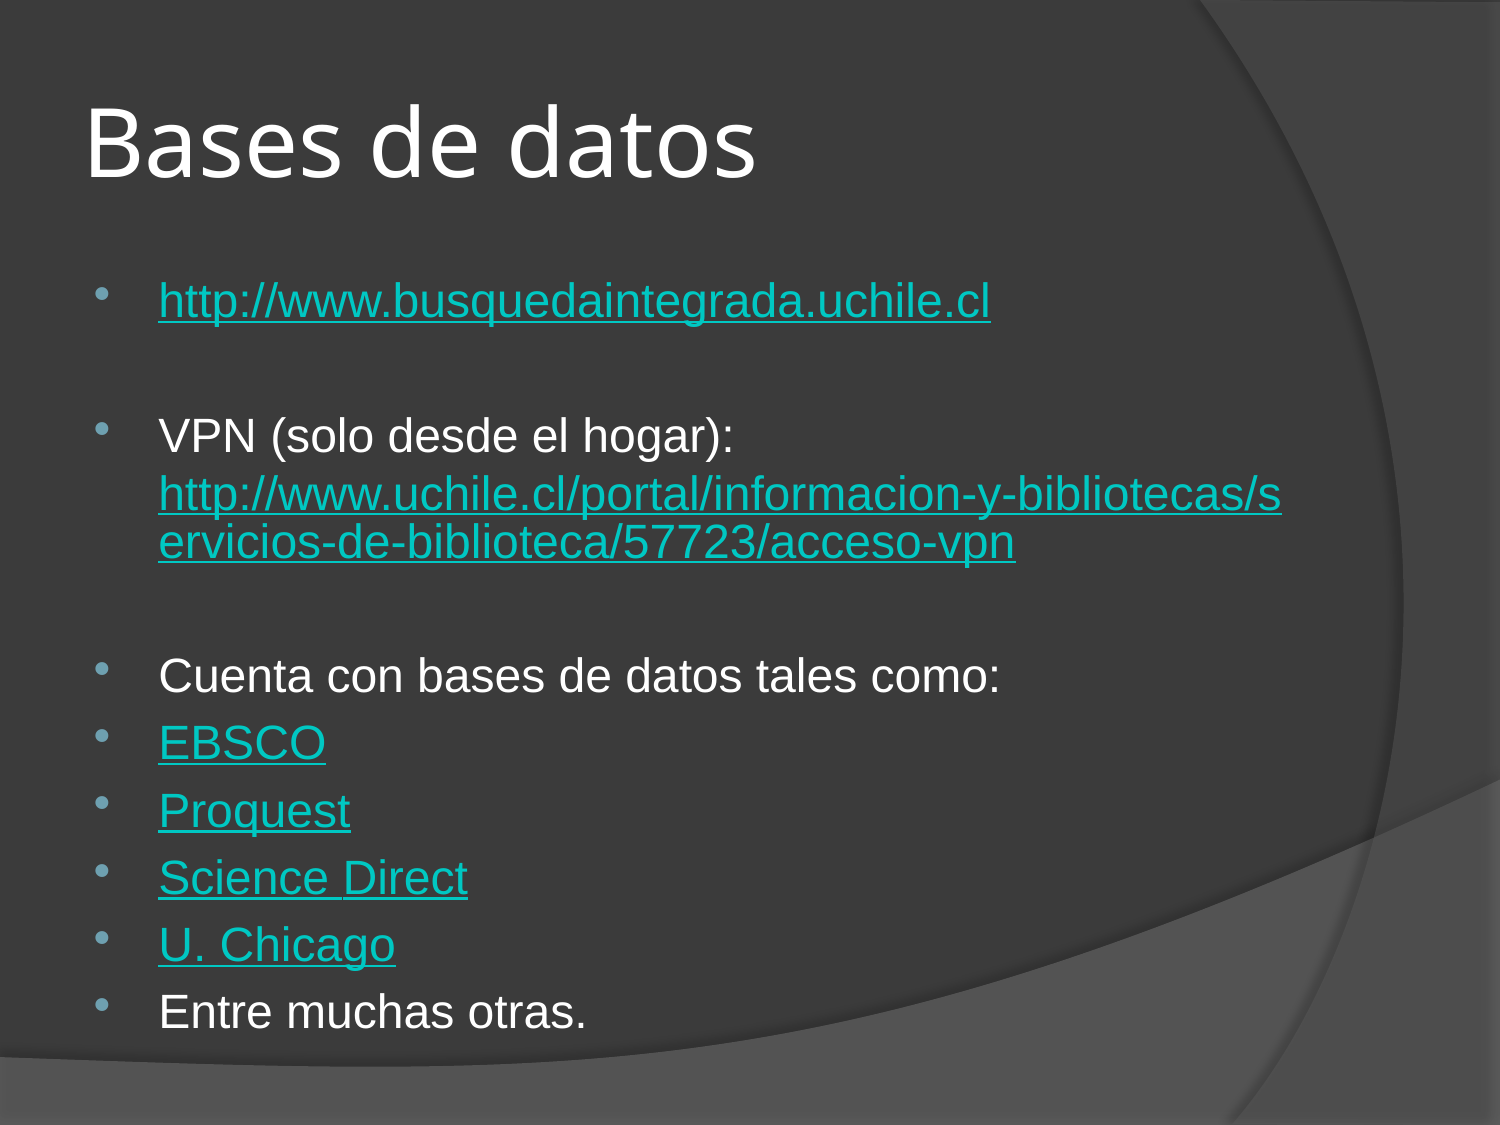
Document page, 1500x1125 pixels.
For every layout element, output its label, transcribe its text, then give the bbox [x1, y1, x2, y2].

title Bases de datos [75, 45, 1300, 233]
list http://www.busquedaintegrada.uchile.cl VPN (solo desde el hogar): http://www.uchile.cl/portal/informacion-y-bibliotecas/servicios-de-biblioteca/57723/acceso-vpn Cuenta con bases de datos tales como: EBSCO Proquest Science Direct U. Chicago Entre muchas otras. [75, 262, 1300, 1005]
